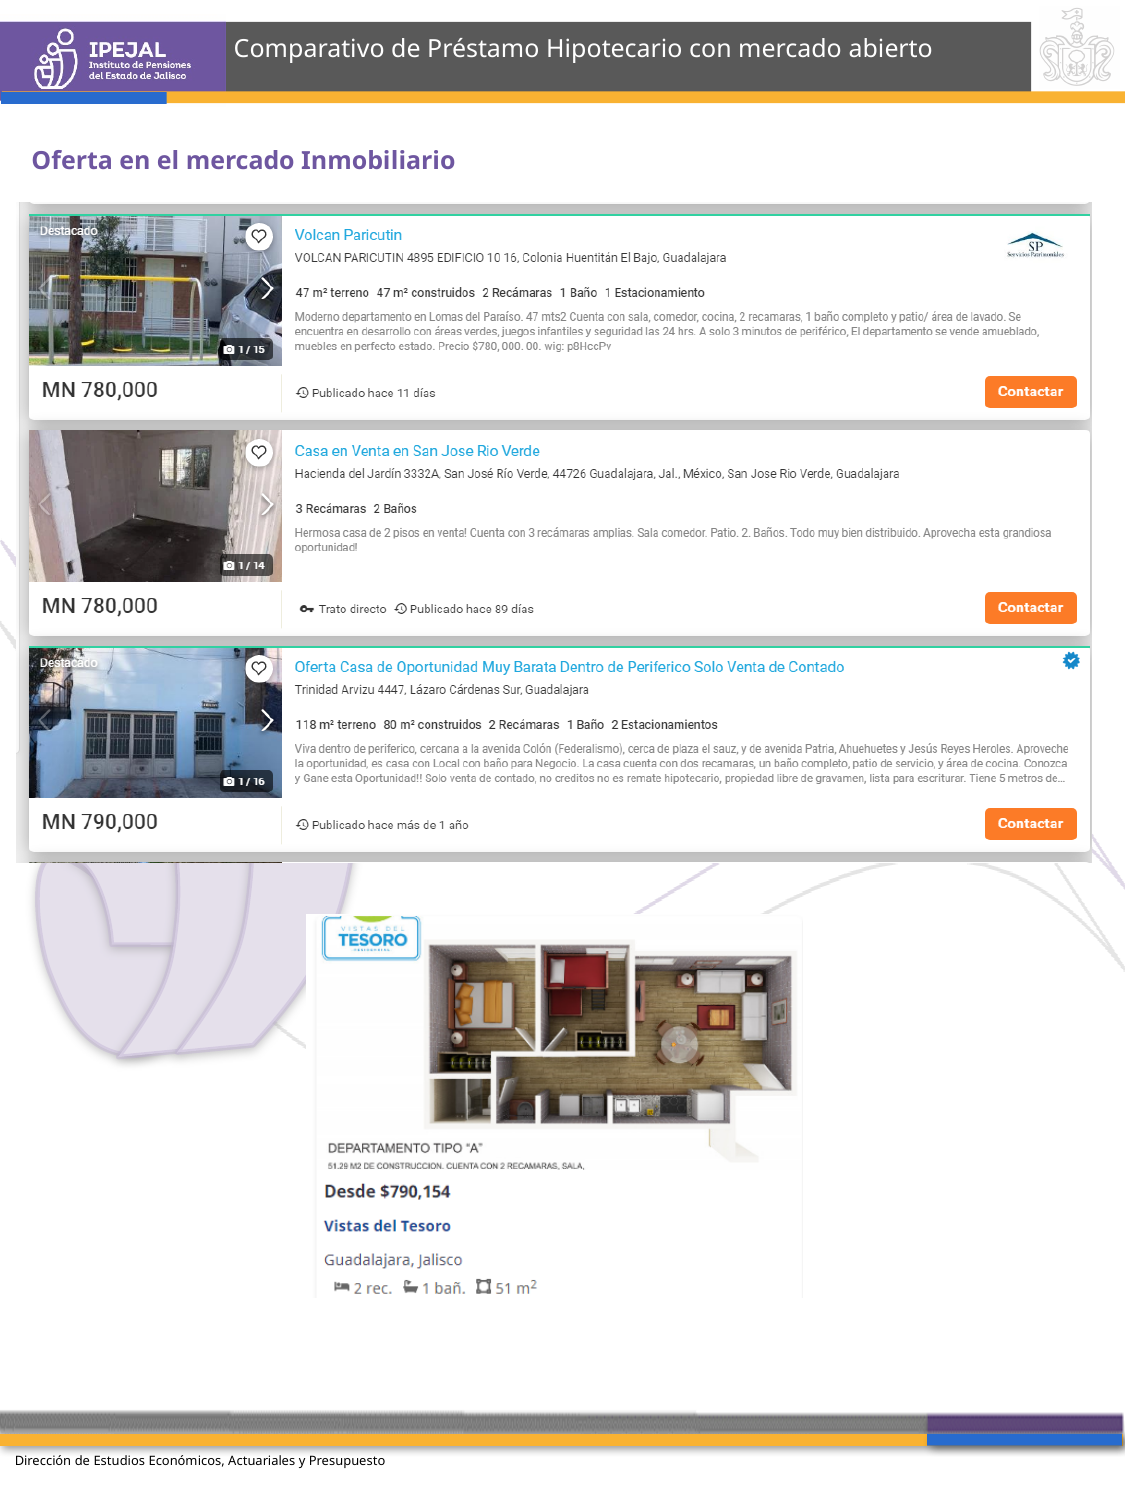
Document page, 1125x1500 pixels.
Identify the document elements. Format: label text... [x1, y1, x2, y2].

list Oferta en el mercado Inmobiliario [16, 140, 1101, 203]
picture [305, 914, 803, 1298]
picture [16, 202, 1092, 863]
picture [0, 1404, 1125, 1446]
picture [0, 14, 226, 107]
list Comparativo de Préstamo Hipotecario con mercado abierto [219, 28, 1015, 88]
